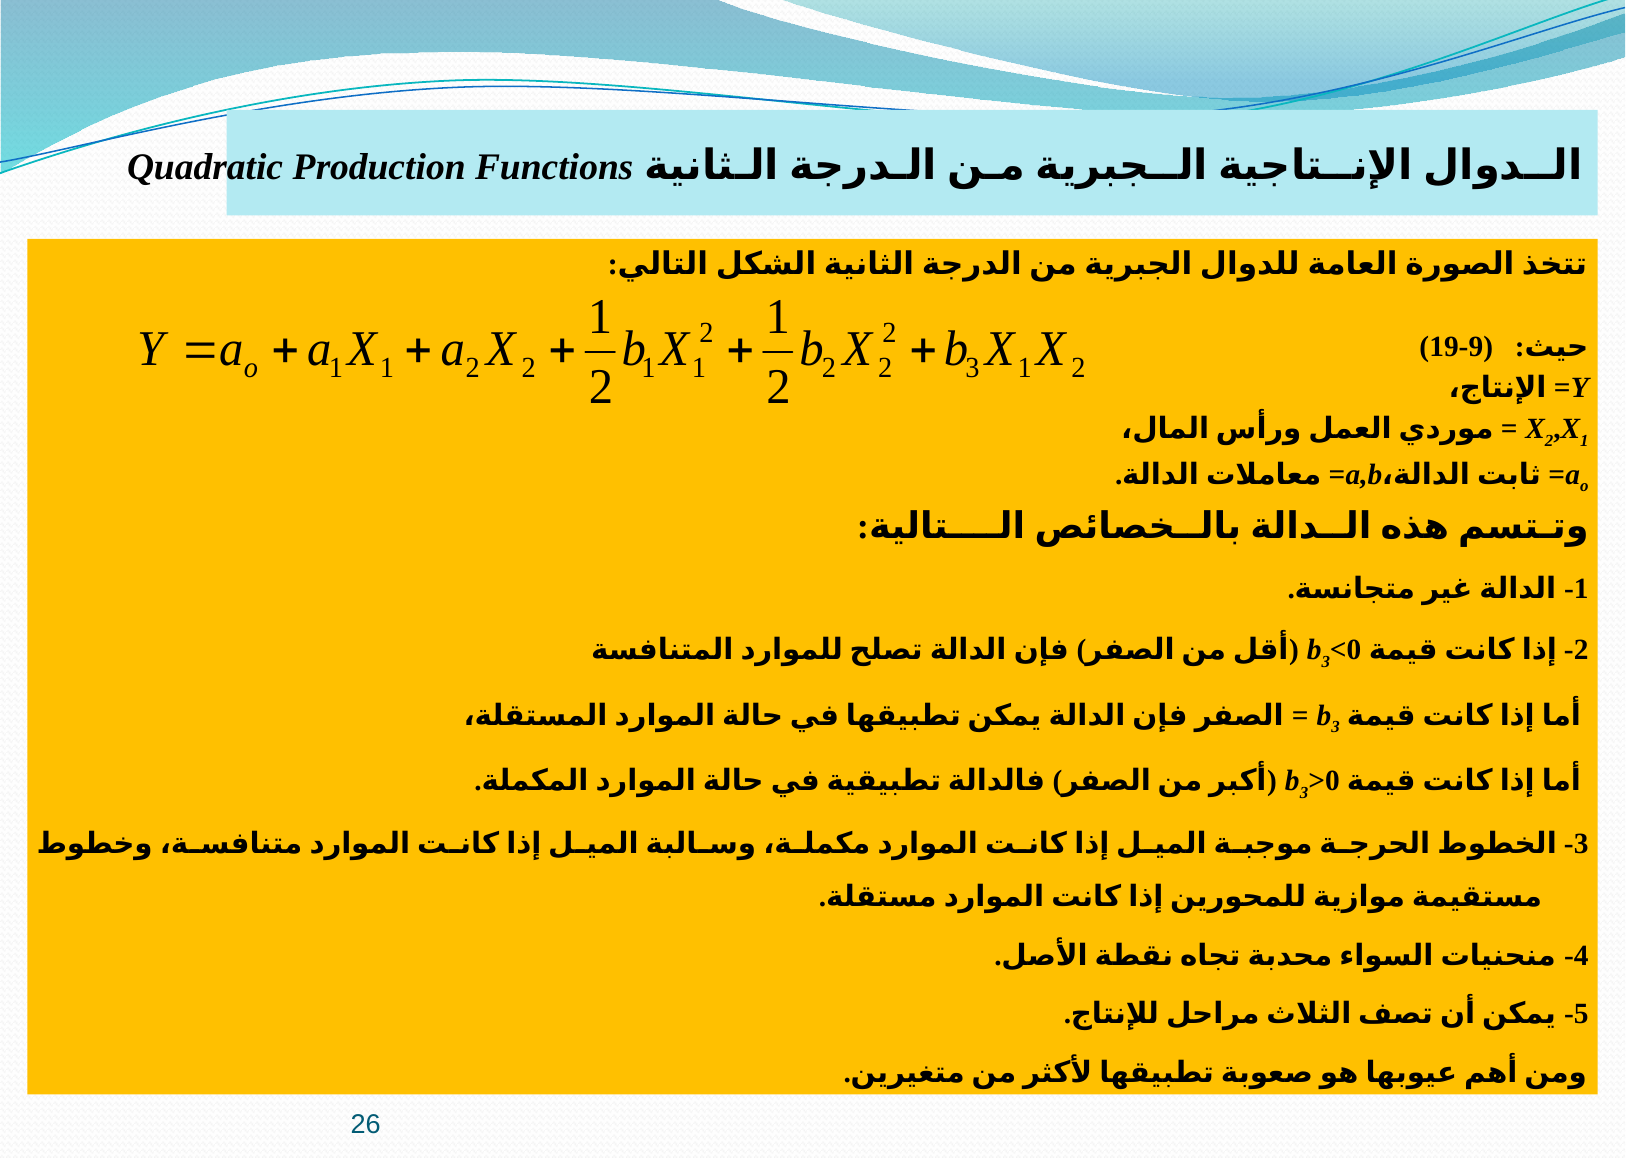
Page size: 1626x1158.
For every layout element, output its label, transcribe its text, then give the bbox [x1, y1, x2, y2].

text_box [126, 287, 1099, 427]
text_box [132, 285, 1094, 416]
slide_number 26 [0, 1074, 390, 1144]
text_box الــدوال الإنــتاجية الــجبرية مـن الـدرجة الـثانية Quadratic Production Functions [226, 109, 1598, 216]
list تتخذ الصورة العامة للدوال الجبرية من الدرجة الثانية الشكل التالي: حيث: (9-19) Y= الإنتاج، X2,X1 = موردي العمل ورأس المال، ao= ثابت الدالة،a,b= معاملات الدالة. وتـتسم هذه الــدالة بالــخصائص الــــتالية: 1- الدالة غير متجانسة. 2- إذا كانت قيمة b3<0 (أقل من الصفر) فإن الدالة تصلح للموارد المتنافسة أما إذا كانت قيمة b3 = الصفر فإن الدالة يمكن تطبيقها في حالة الموارد المستقلة، أما إذا كانت قيمة b3>0 (أكبر من الصفر) فالدالة تطبيقية في حالة الموارد المكملة. 3- الخطوط الحرجة موجبة الميل إذا كانت الموارد مكملة، وسالبة الميل إذا كانت الموارد متنافسة، وخطوط مستقيمة موازية للمحورين إذا كانت الموارد مستقلة. 4- منحنيات السواء محدبة تجاه نقطة الأصل. 5- يمكن أن تصف الثلاث مراحل للإنتاج. ومن أهم عيوبها هو صعوبة تطبيقها لأكثر من متغيرين. [27, 238, 1598, 1095]
